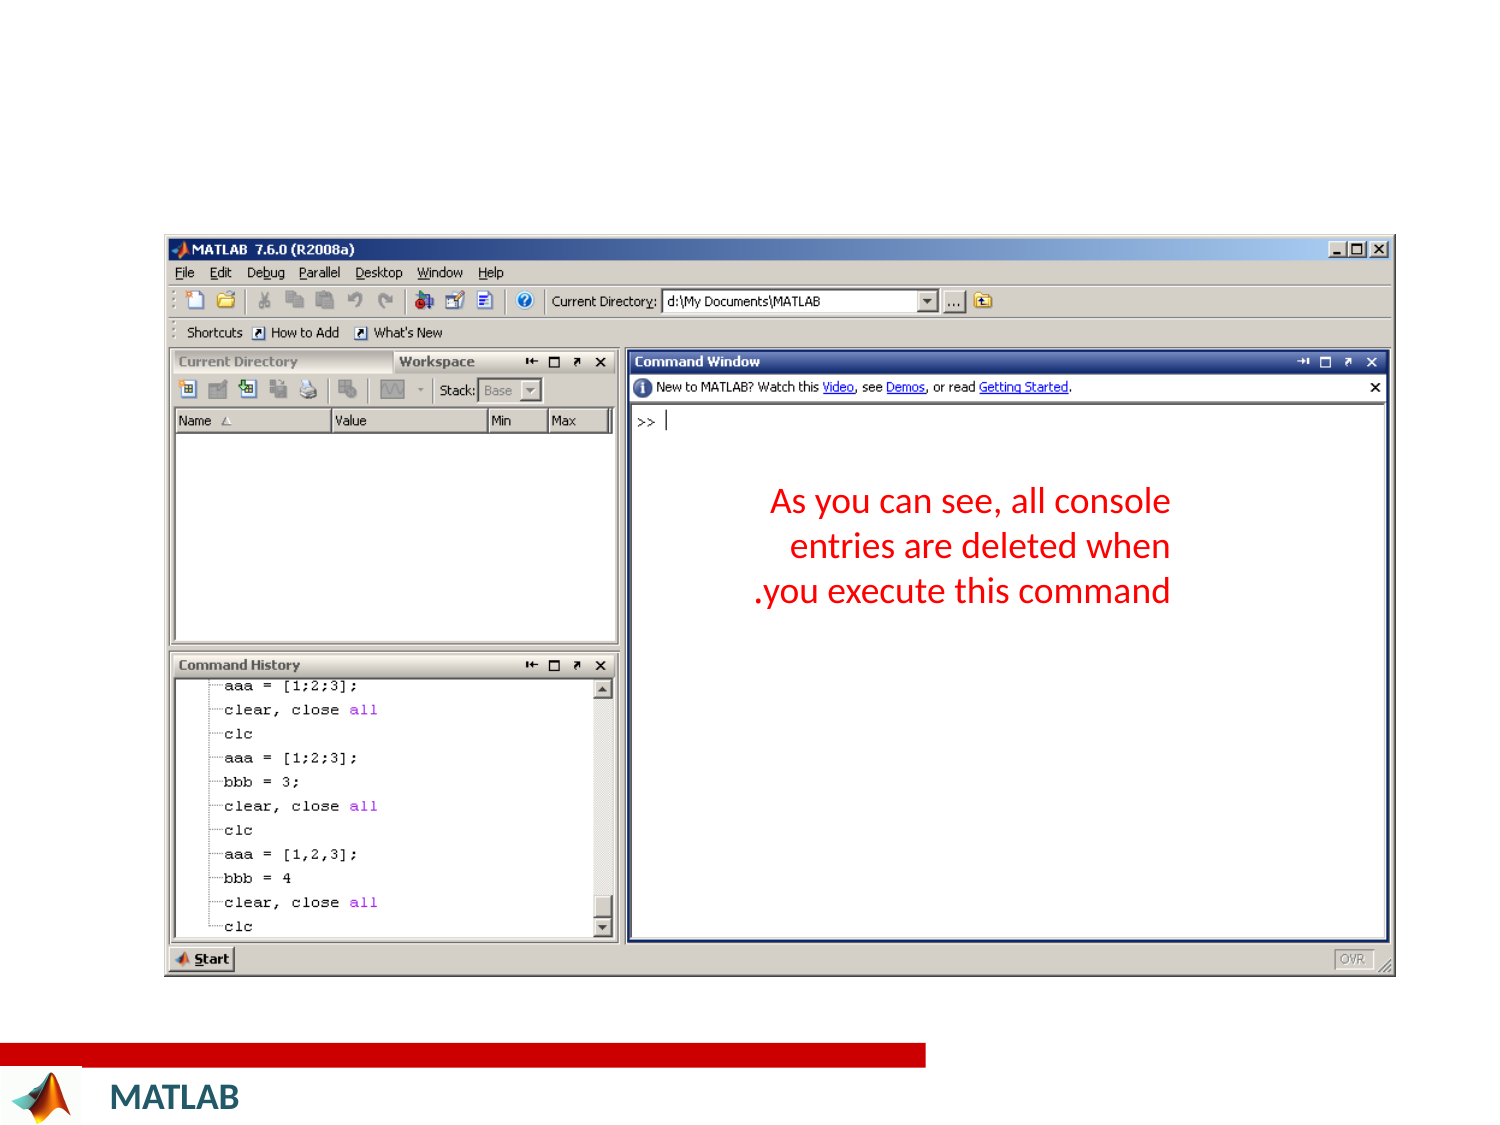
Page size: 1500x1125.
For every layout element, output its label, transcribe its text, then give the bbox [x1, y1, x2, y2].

footer [0, 1042, 926, 1068]
text_box MATLAB [94, 1064, 255, 1125]
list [163, 234, 1397, 977]
picture [0, 1066, 83, 1125]
